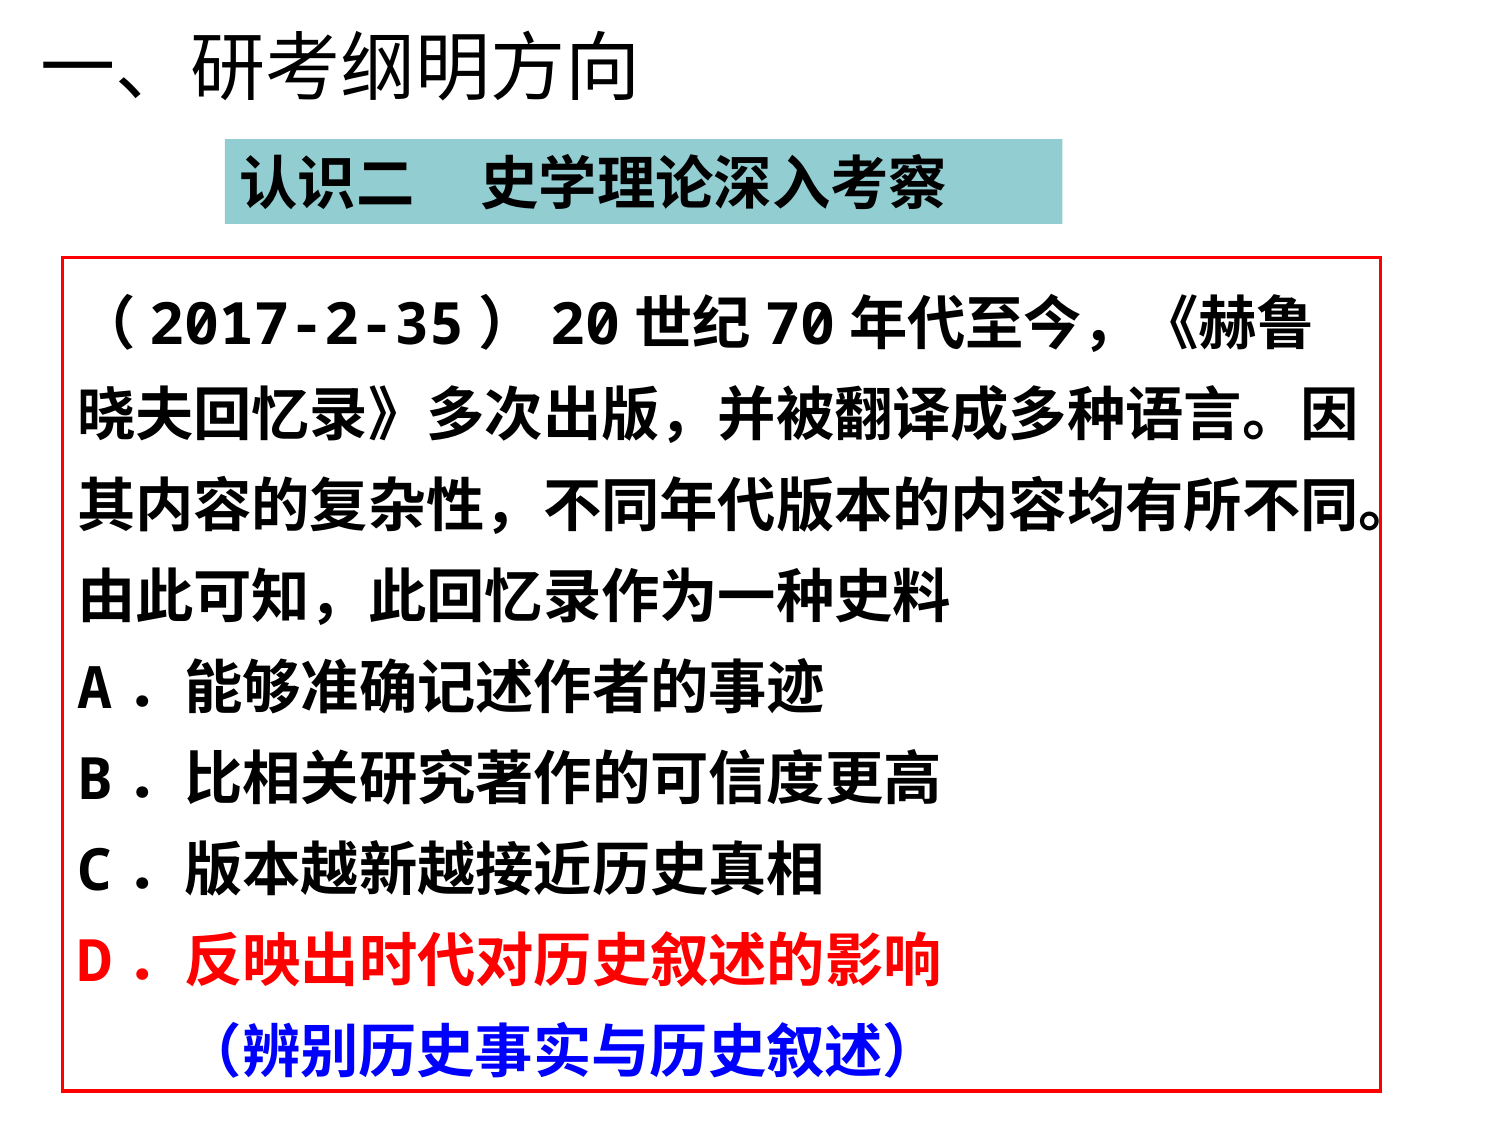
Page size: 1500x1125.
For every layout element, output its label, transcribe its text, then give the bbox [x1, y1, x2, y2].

text_box 认识二 史学理论深入考察 [224, 139, 1063, 224]
text_box （2017-2-35）20世纪70年代至今，《赫鲁晓夫回忆录》多次出版，并被翻译成多种语言。因其内容的复杂性，不同年代版本的内容均有所不同。由此可知，此回忆录作为一种史料 A．能够准确记述作者的事迹 B．比相关研究著作的可信度更高 C．版本越新越接近历史真相 D．反映出时代对历史叙述的影响 （辨别历史事实与历史叙述） [62, 257, 1381, 1091]
text_box 一、研考纲明方向 [26, 12, 673, 118]
